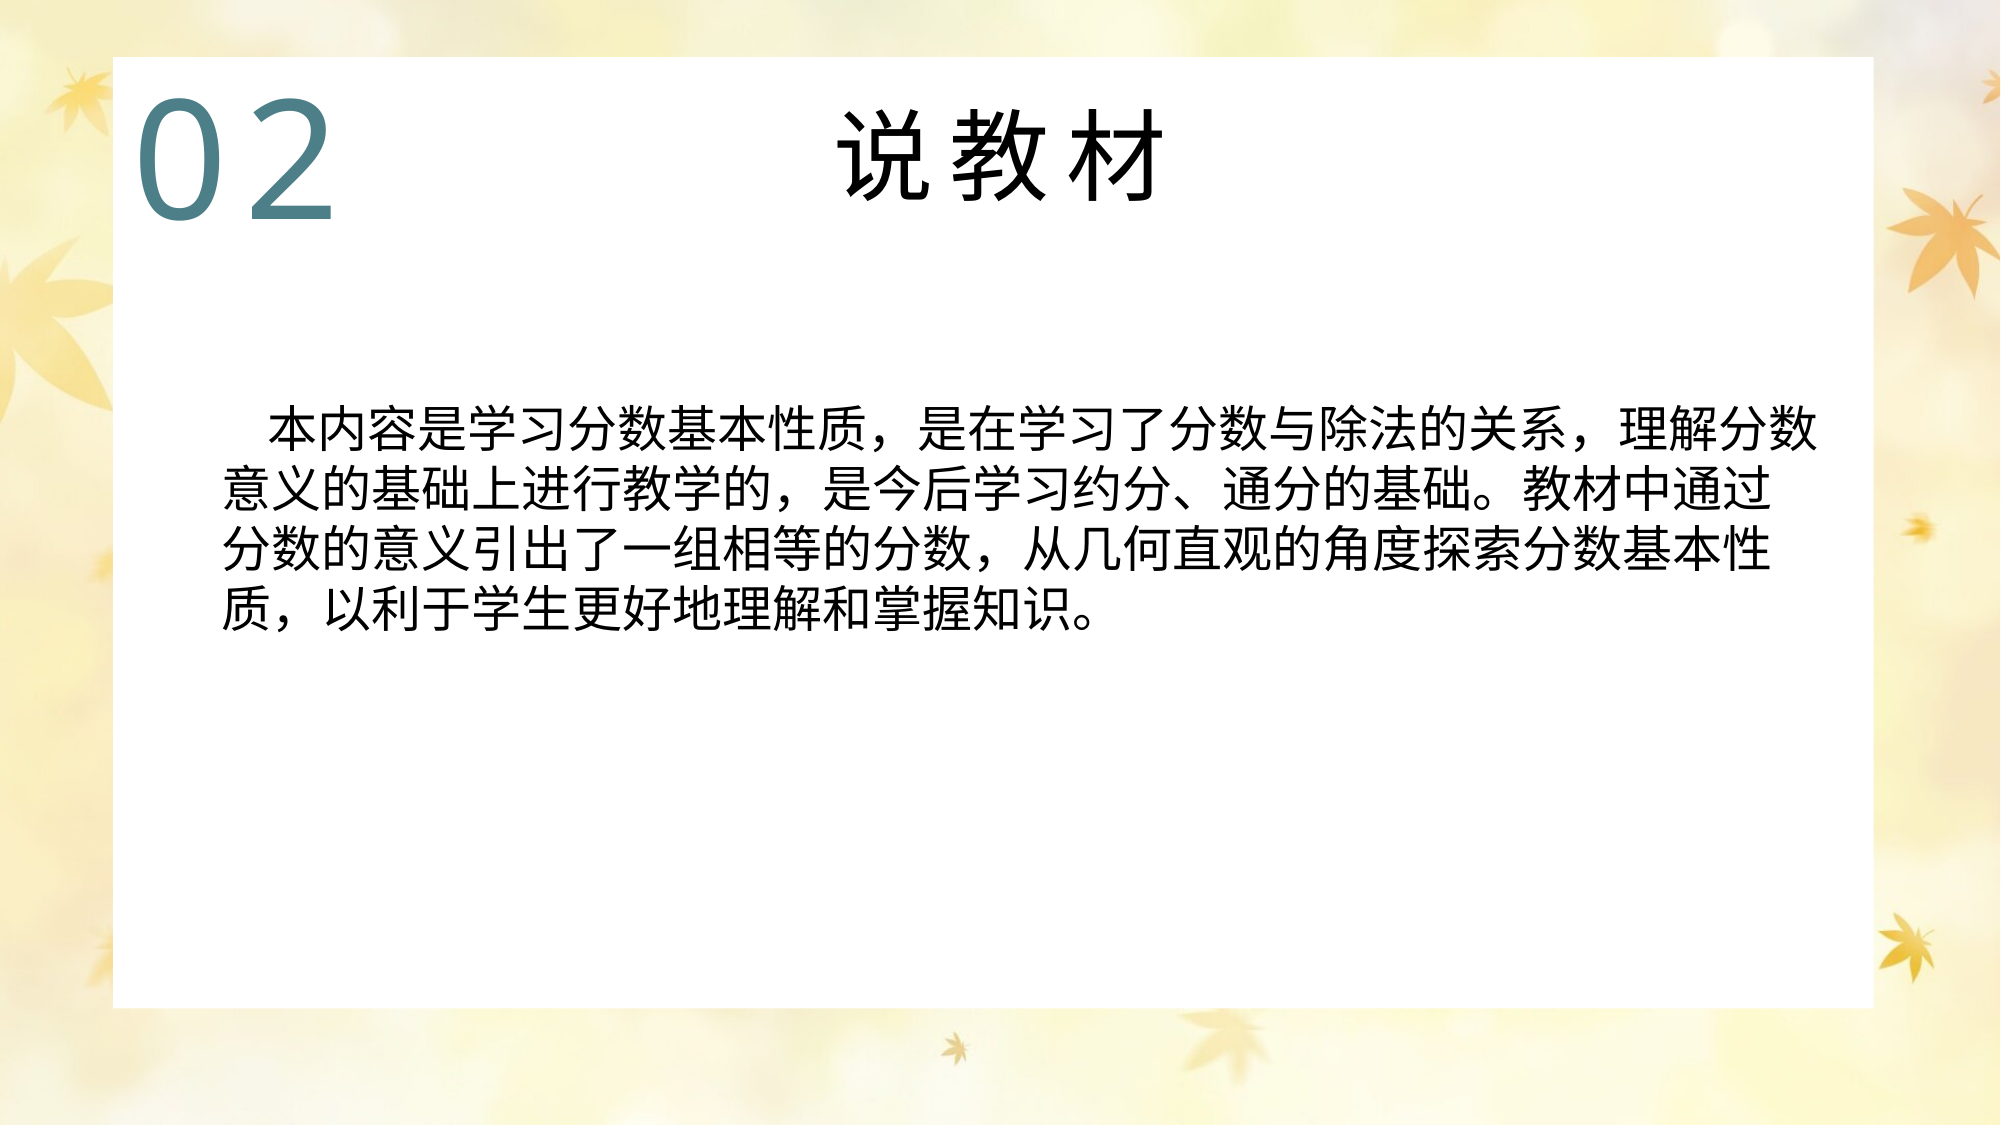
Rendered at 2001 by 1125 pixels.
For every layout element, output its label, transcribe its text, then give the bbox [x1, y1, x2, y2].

text_box 本内容是学习分数基本性质，是在学习了分数与除法的关系，理解分数意义的基础上进行教学的，是今后学习约分、通分的基础。教材中通过分数的意义引出了一组相等的分数，从几何直观的角度探索分数基本性质，以利于学生更好地理解和掌握知识。 [165, 146, 1875, 979]
text_box [112, 56, 1875, 1009]
text_box 02 [113, 45, 359, 261]
picture [0, 0, 2001, 1125]
text_box 说教材 [702, 86, 1298, 146]
